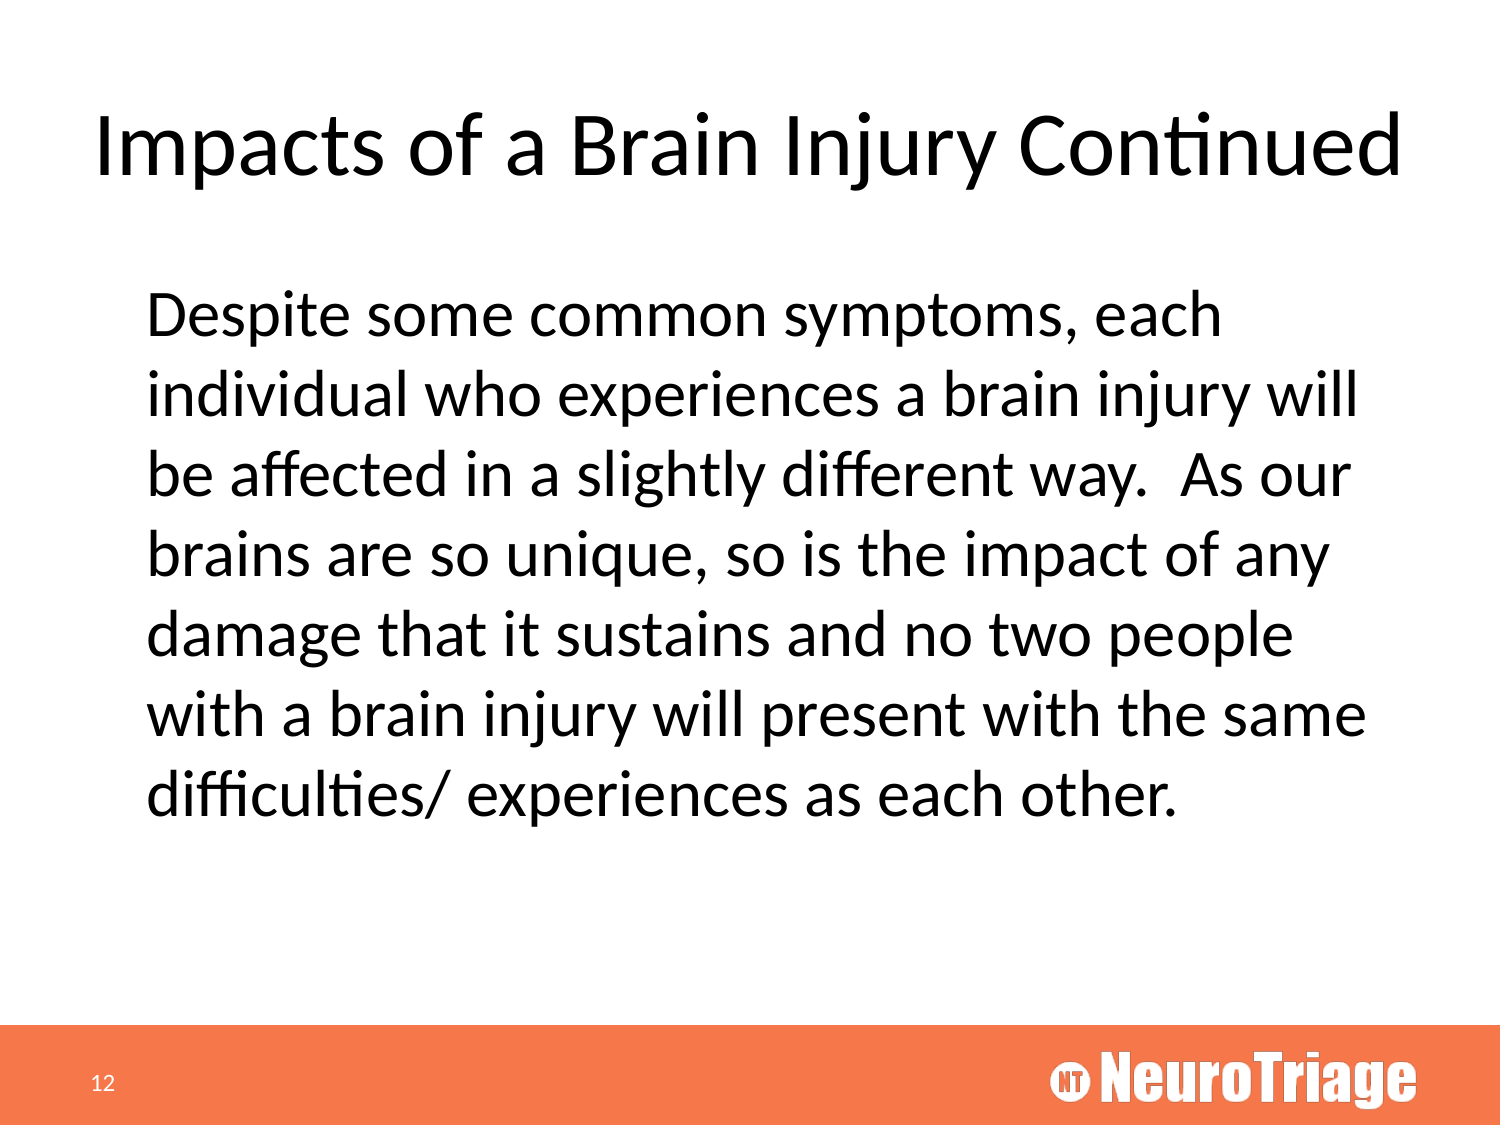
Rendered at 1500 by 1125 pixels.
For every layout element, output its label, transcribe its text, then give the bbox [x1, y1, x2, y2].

list Despite some common symptoms, each individual who experiences a brain injury will be affected in a slightly different way. As our brains are so unique, so is the impact of any damage that it sustains and no two people with a brain injury will present with the same difficulties/ experiences as each other. [75, 262, 1425, 1005]
title Impacts of a Brain Injury Continued [75, 45, 1425, 233]
picture [1037, 1030, 1425, 1125]
slide_number 12 [75, 1051, 425, 1112]
